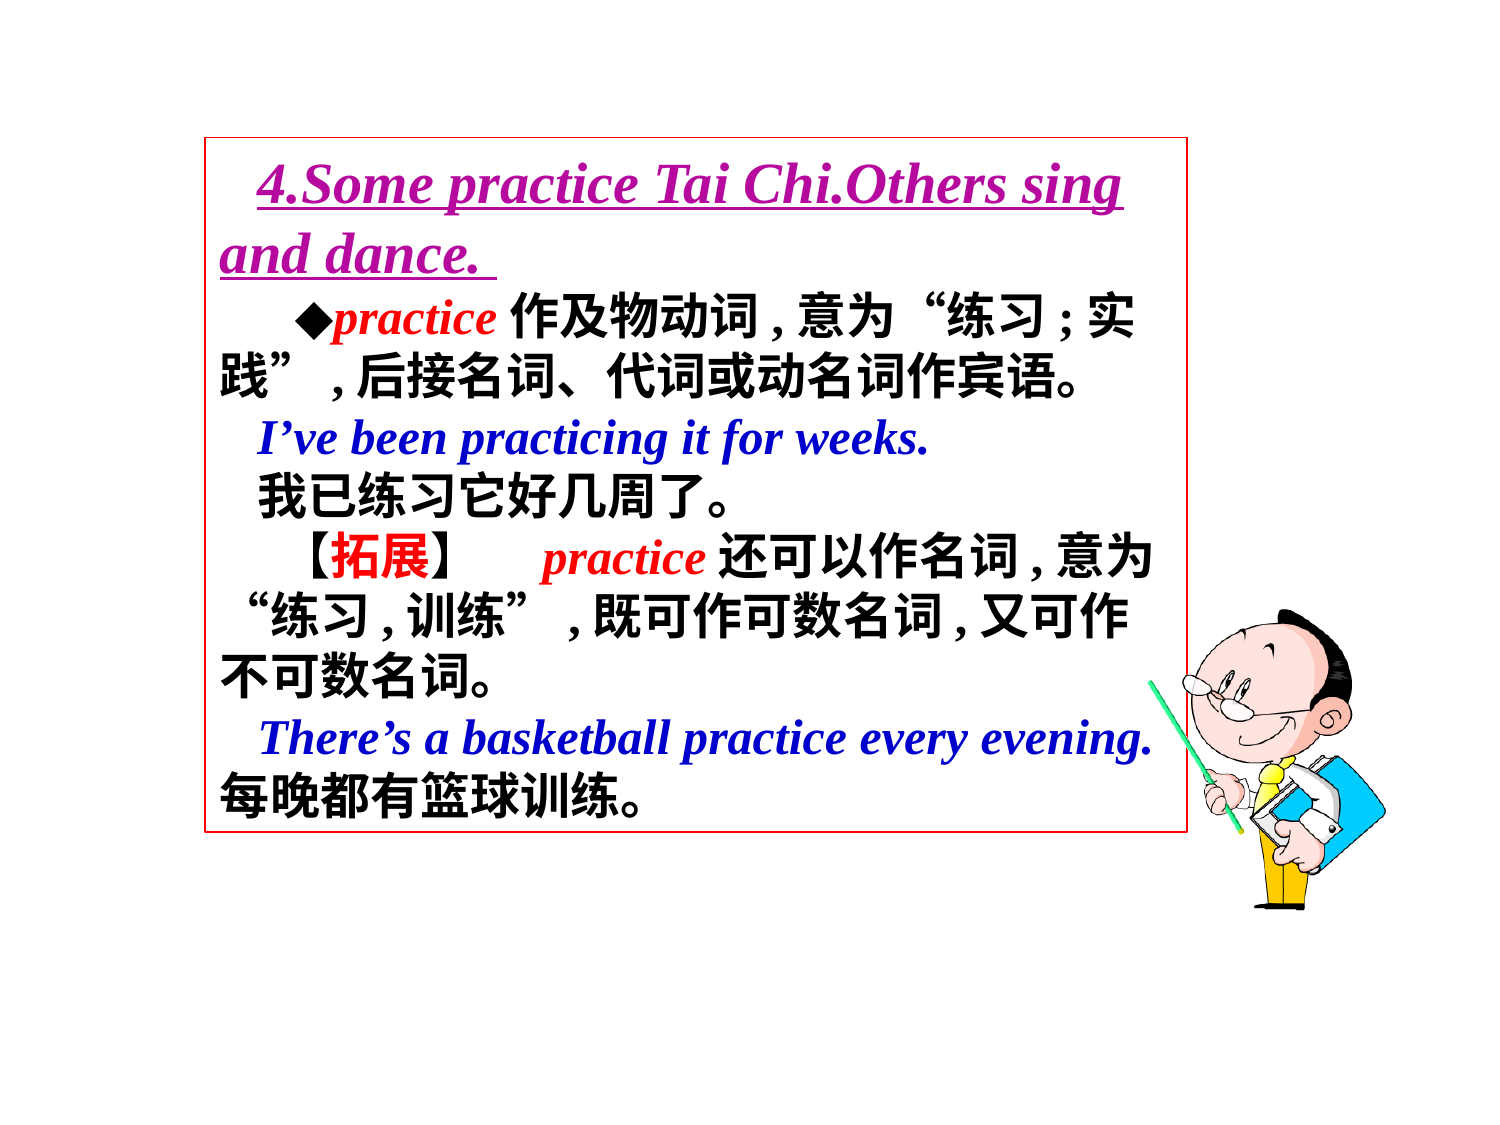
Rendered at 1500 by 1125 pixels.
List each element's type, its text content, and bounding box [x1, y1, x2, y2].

picture [1056, 585, 1423, 933]
text_box 4.Some practice Tai Chi.Others sing and dance. ◆practice作及物动词,意为“练习;实践”,后接名词、代词或动名词作宾语。 I’ve been practicing it for weeks. 我已练习它好几周了。 【拓展】 practice还可以作名词,意为“练习,训练”,既可作可数名词,又可作不可数名词。 There’s a basketball practice every evening.每晚都有篮球训练。 [205, 137, 1188, 833]
